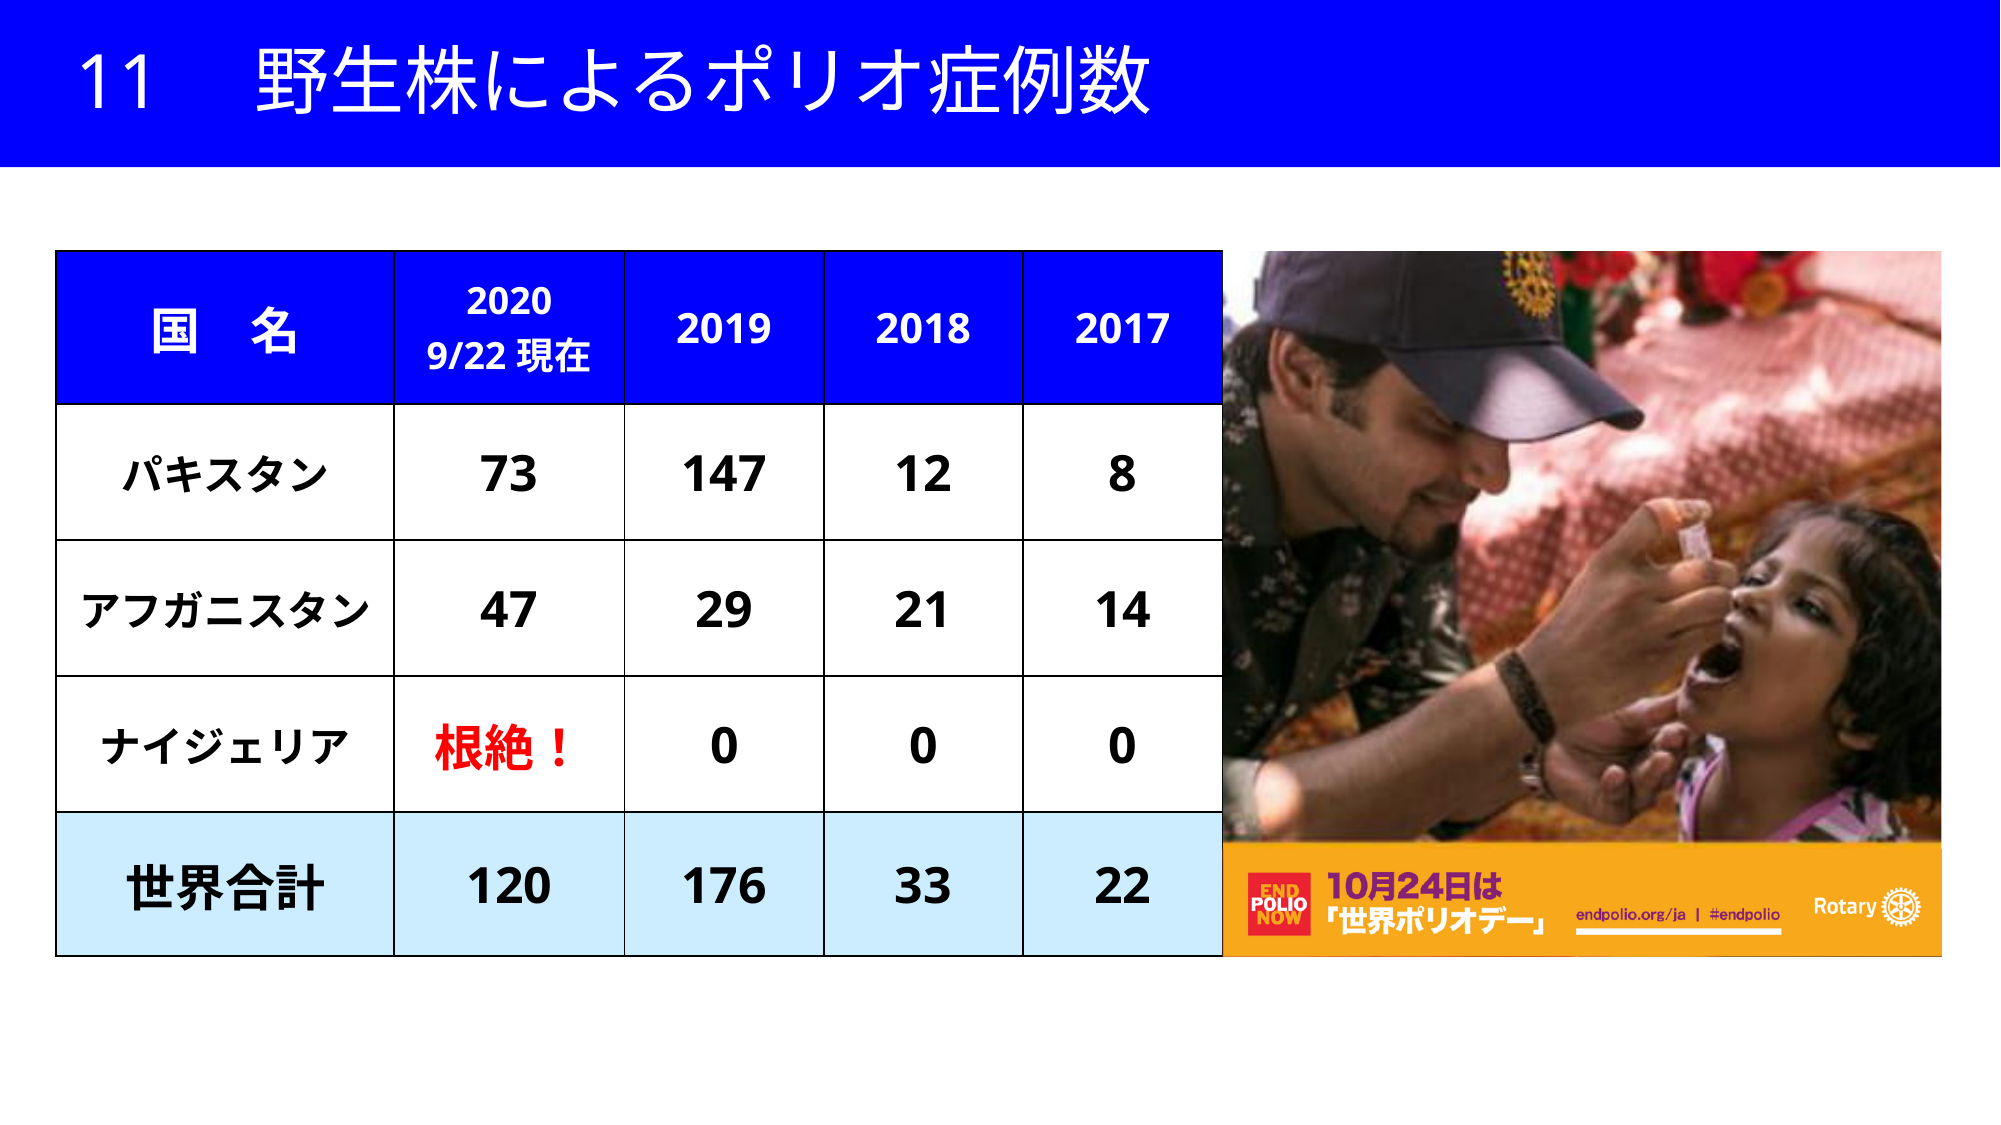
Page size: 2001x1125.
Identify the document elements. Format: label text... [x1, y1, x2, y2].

table_cell 14 [1024, 541, 1222, 675]
table_header 2017 [1024, 252, 1222, 403]
table_cell 176 [625, 813, 823, 955]
table_cell 21 [825, 541, 1022, 675]
table_cell ナイジェリア [57, 677, 393, 811]
table_cell 0 [825, 677, 1022, 811]
text_box [0, 0, 2000, 168]
table_cell 120 [395, 813, 624, 955]
table_cell 0 [625, 677, 823, 811]
table_cell 根絶！ [395, 677, 624, 811]
table_cell アフガニスタン [57, 541, 393, 675]
table_cell 147 [625, 405, 823, 539]
table_header 国 名 [57, 252, 393, 403]
table_header 2018 [825, 252, 1022, 403]
table_cell パキスタン [57, 405, 393, 539]
table_cell 0 [1024, 677, 1222, 811]
table_cell 8 [1024, 405, 1222, 539]
table_cell 22 [1024, 813, 1222, 955]
table_header 2020 9/22現在 [395, 252, 624, 403]
table_cell 12 [825, 405, 1022, 539]
table_header 2019 [625, 252, 823, 403]
table_cell 29 [625, 541, 823, 675]
table_cell 世界合計 [57, 813, 393, 955]
text_box 11 野生株によるポリオ症例数 [0, 26, 1818, 132]
picture [1222, 251, 1942, 957]
table_cell 73 [395, 405, 624, 539]
table_cell 33 [825, 813, 1022, 955]
table_cell 47 [395, 541, 624, 675]
